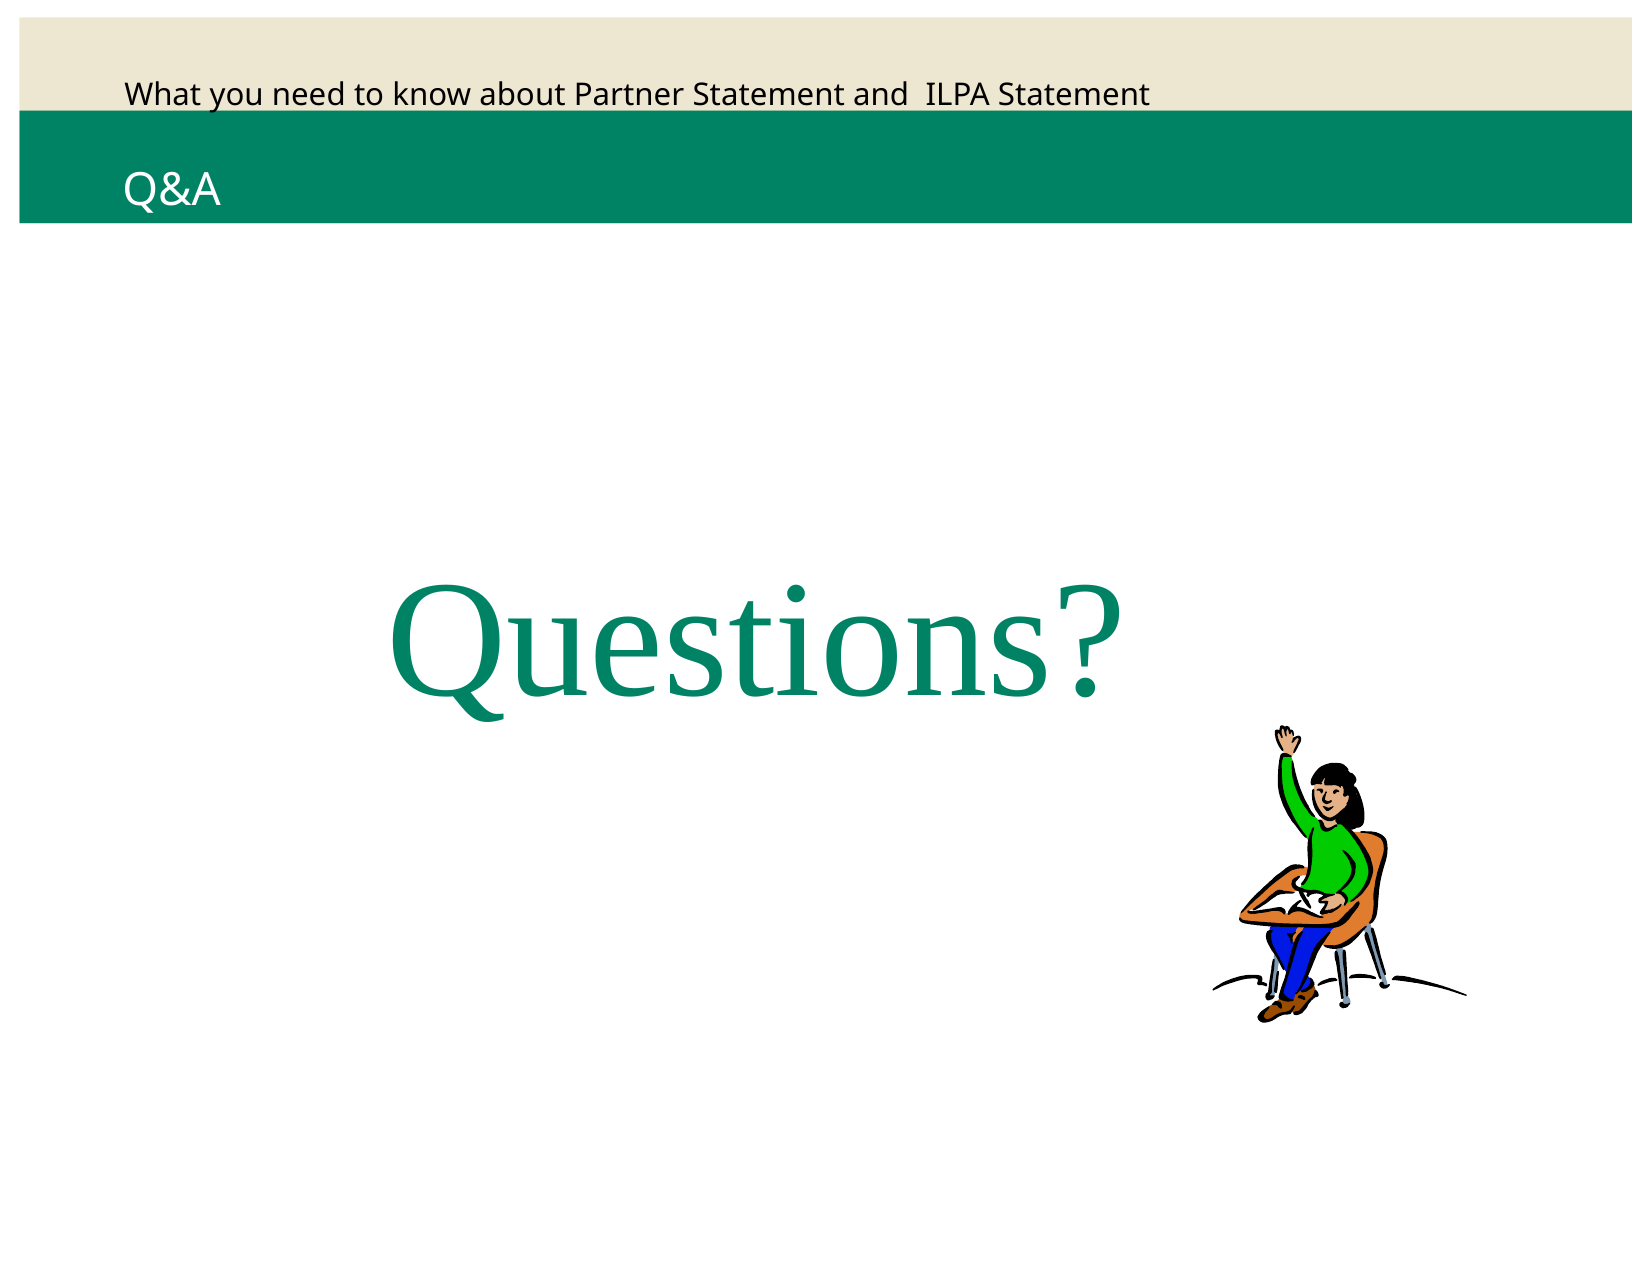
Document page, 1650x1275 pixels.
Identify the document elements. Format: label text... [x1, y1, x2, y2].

list Questions? [107, 278, 1593, 1111]
picture [1212, 724, 1468, 1023]
title Q&A [105, 142, 1591, 231]
